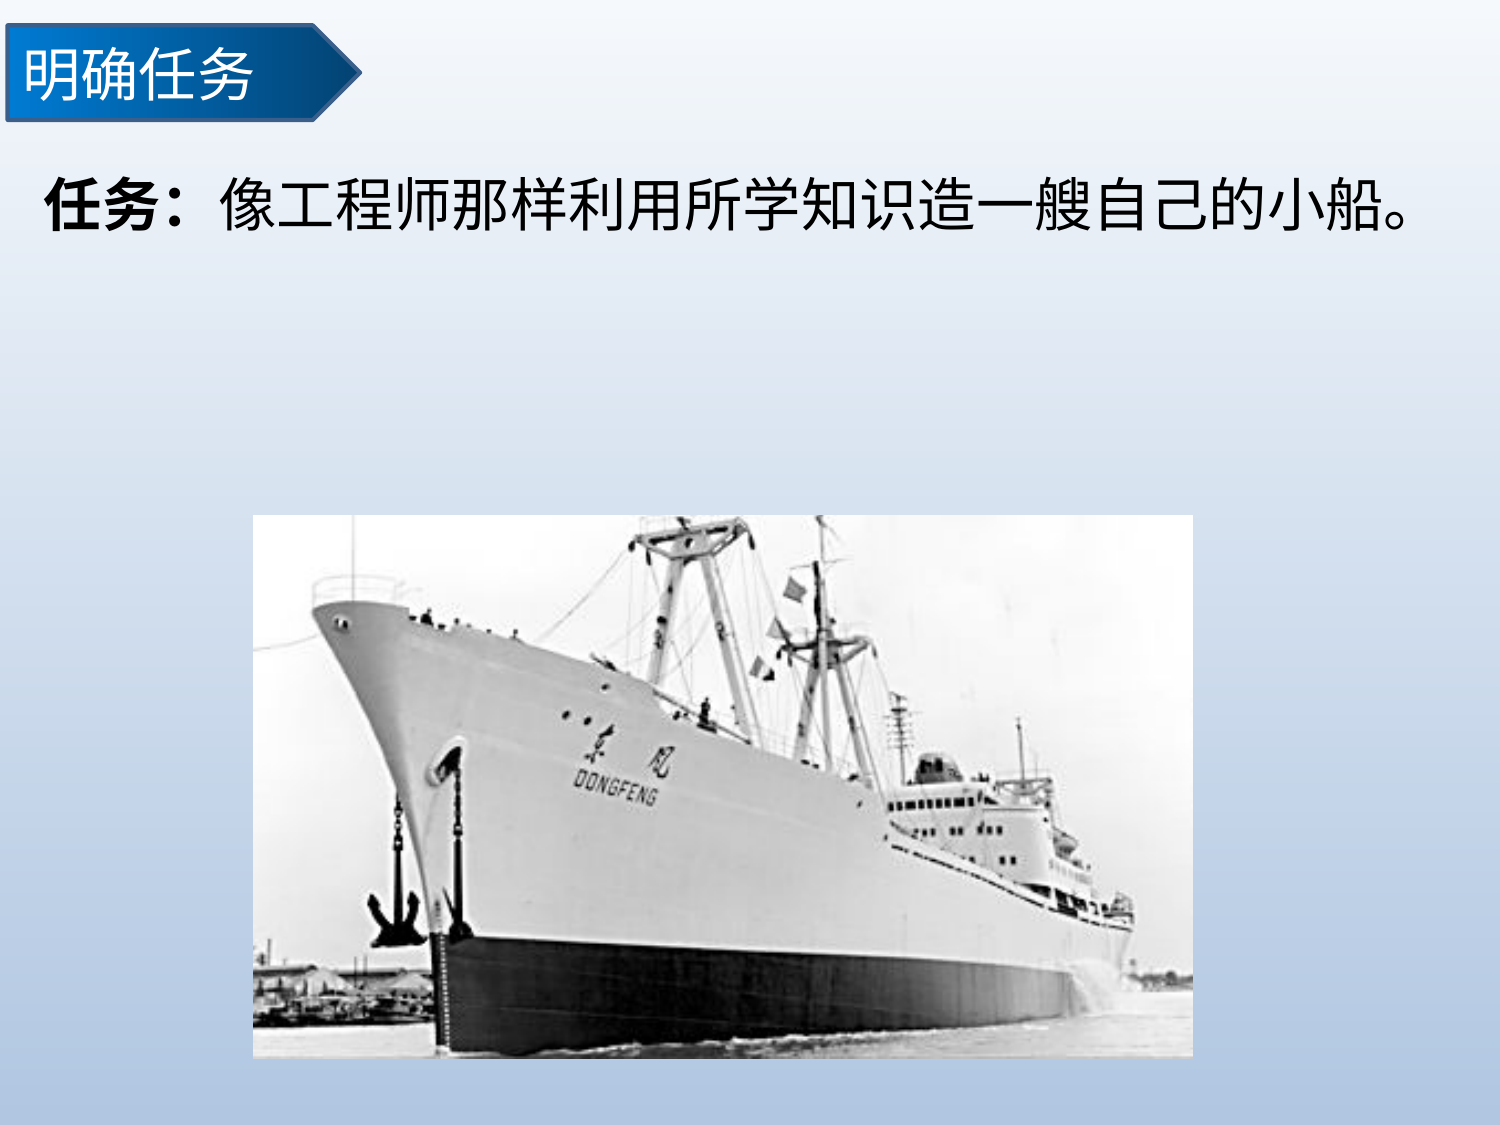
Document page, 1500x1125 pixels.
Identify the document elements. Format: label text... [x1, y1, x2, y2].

text_box 明确任务 [5, 23, 363, 123]
text_box 任务：像工程师那样利用所学知识造一艘自己的小船。 [29, 160, 1431, 246]
picture [253, 514, 1193, 1059]
